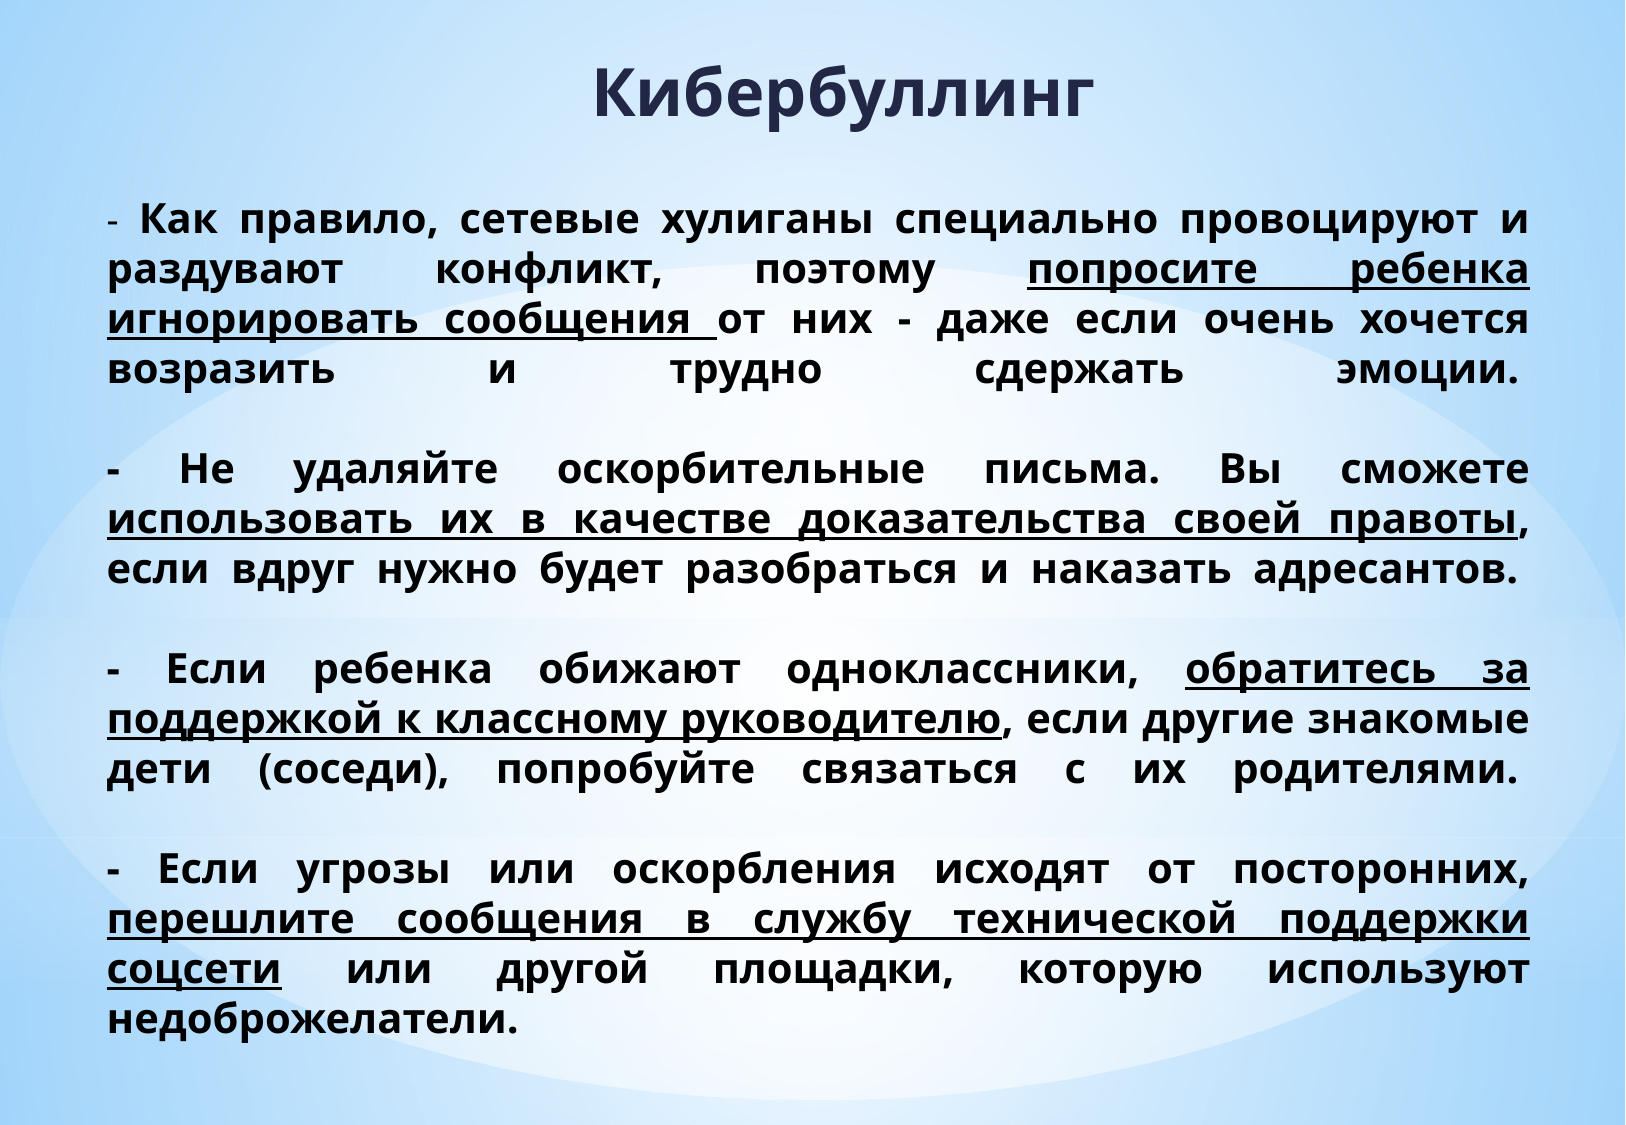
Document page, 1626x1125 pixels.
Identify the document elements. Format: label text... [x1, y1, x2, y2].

text_box - Как правило, сетевые хулиганы специально провоцируют и раздувают конфликт, поэтому попросите ребенка игнорировать сообщения от них - даже если очень хочется возразить и трудно сдержать эмоции. - Не удаляйте оскорбительные письма. Вы сможете использовать их в качестве доказательства своей правоты, если вдруг нужно будет разобраться и наказать адресантов. - Если ребенка обижают одноклассники, обратитесь за поддержкой к классному руководителю, если другие знакомые дети (соседи), попробуйте связаться с их родителями. - Если угрозы или оскорбления исходят от посторонних, перешлите сообщения в службу технической поддержки соцсети или другой площадки, которую используют недоброжелатели. [91, 184, 1545, 1050]
list Кибербуллинг [184, 42, 1496, 138]
